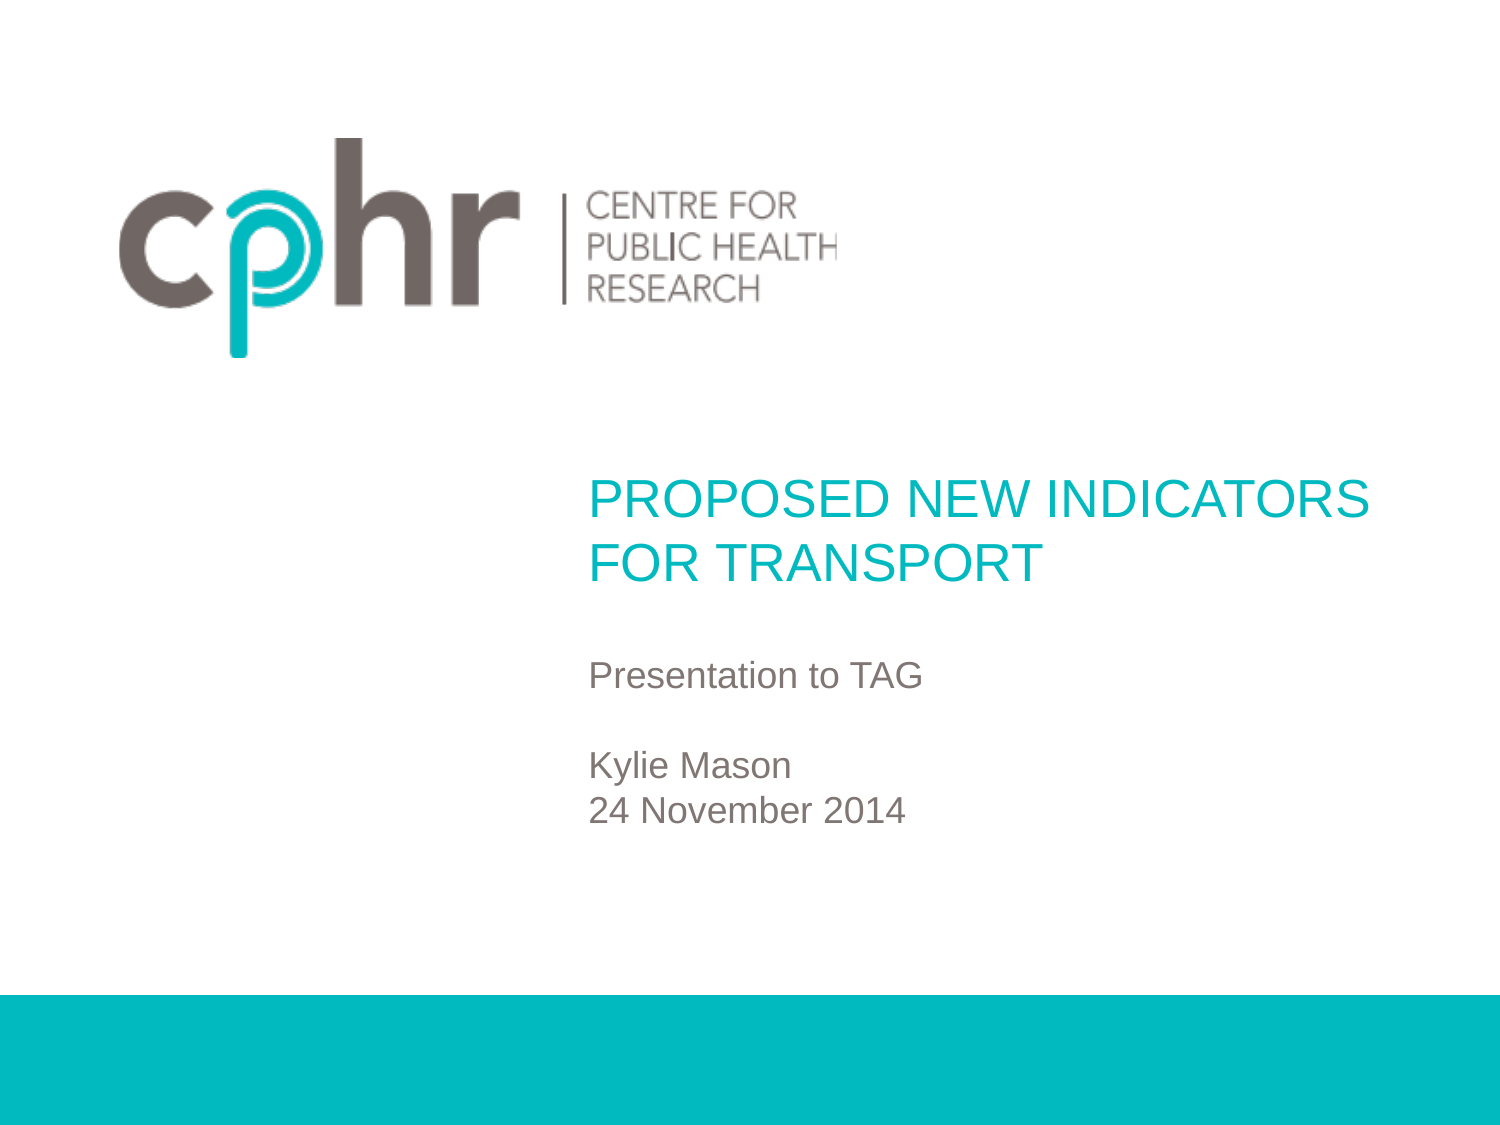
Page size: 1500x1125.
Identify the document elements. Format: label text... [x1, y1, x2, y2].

title Proposed new indicators for transport [588, 446, 1388, 610]
subtitle Presentation to TAG Kylie Mason 24 November 2014 [588, 643, 1388, 819]
